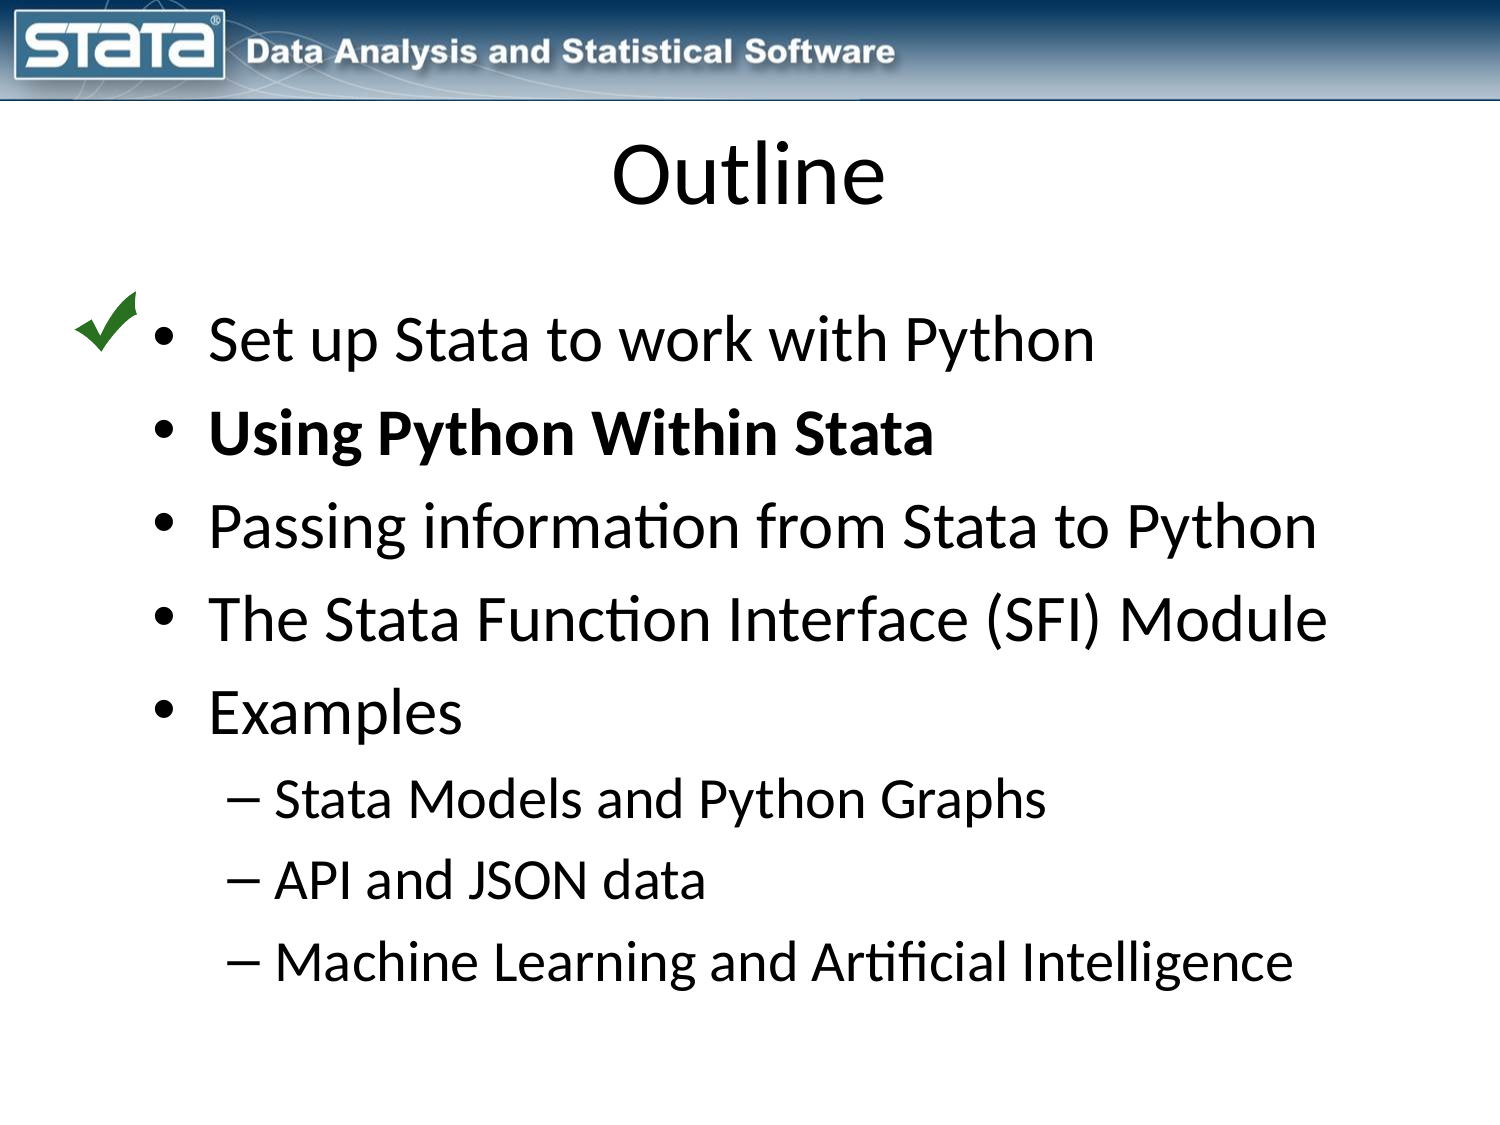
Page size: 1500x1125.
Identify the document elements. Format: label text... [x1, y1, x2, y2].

title Outline [74, 97, 1425, 238]
list Set up Stata to work with Python Using Python Within Stata Passing information from Stata to Python The Stata Function Interface (SFI) Module Examples Stata Models and Python Graphs API and JSON data Machine Learning and Artificial Intelligence [137, 287, 1450, 955]
picture [0, 0, 1500, 101]
picture [74, 291, 138, 352]
